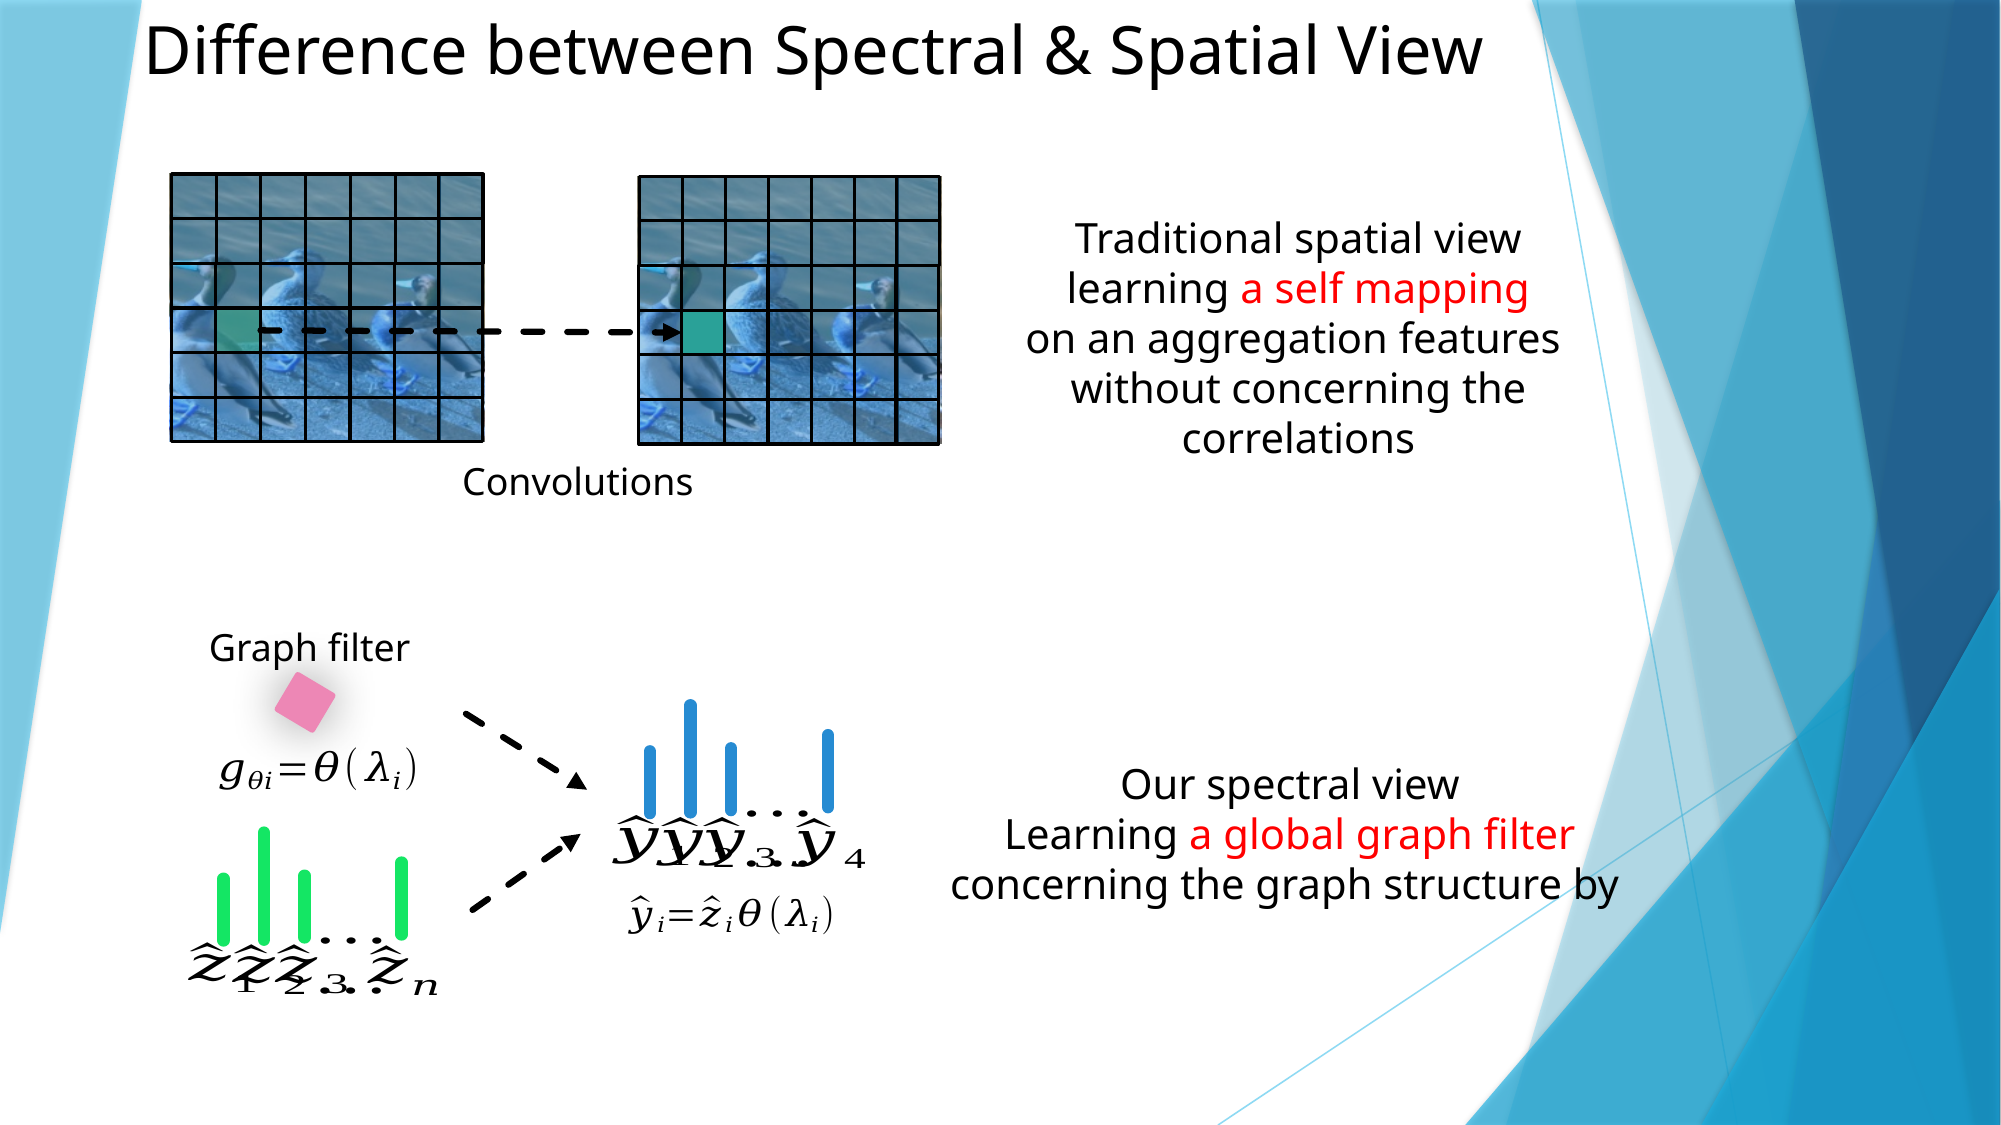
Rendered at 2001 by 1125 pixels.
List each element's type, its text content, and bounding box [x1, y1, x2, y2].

text_box Convolutions [438, 450, 718, 511]
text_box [259, 329, 683, 333]
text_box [637, 175, 942, 445]
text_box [472, 833, 582, 911]
text_box Graph filter [169, 616, 450, 677]
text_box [169, 173, 486, 443]
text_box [609, 704, 868, 881]
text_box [465, 713, 588, 791]
text_box Traditional spatial view learning a self mapping on an aggregation features without concerning the correlations [942, 204, 1655, 470]
text_box Difference between Spectral & Spatial View [0, 0, 1669, 95]
text_box [276, 677, 335, 732]
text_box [183, 832, 443, 1008]
